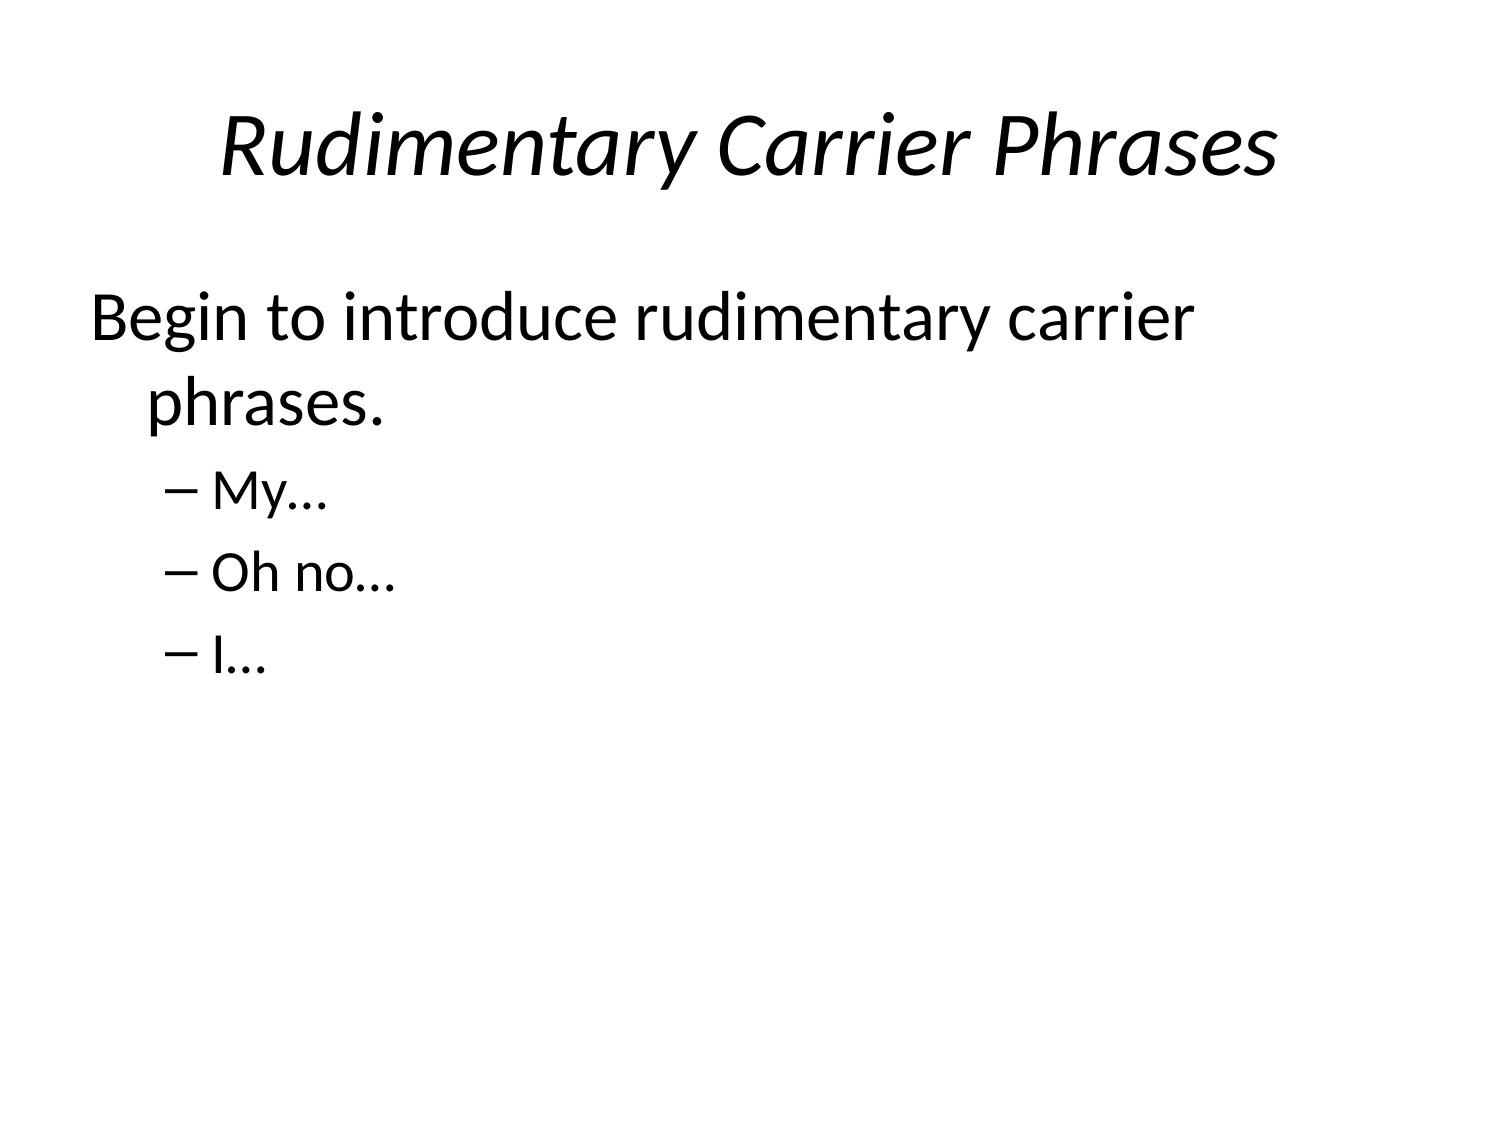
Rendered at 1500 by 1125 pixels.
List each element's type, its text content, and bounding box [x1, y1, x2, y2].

list Begin to introduce rudimentary carrier phrases. My… Oh no… I… [75, 262, 1425, 1005]
title Rudimentary Carrier Phrases [75, 45, 1425, 233]
